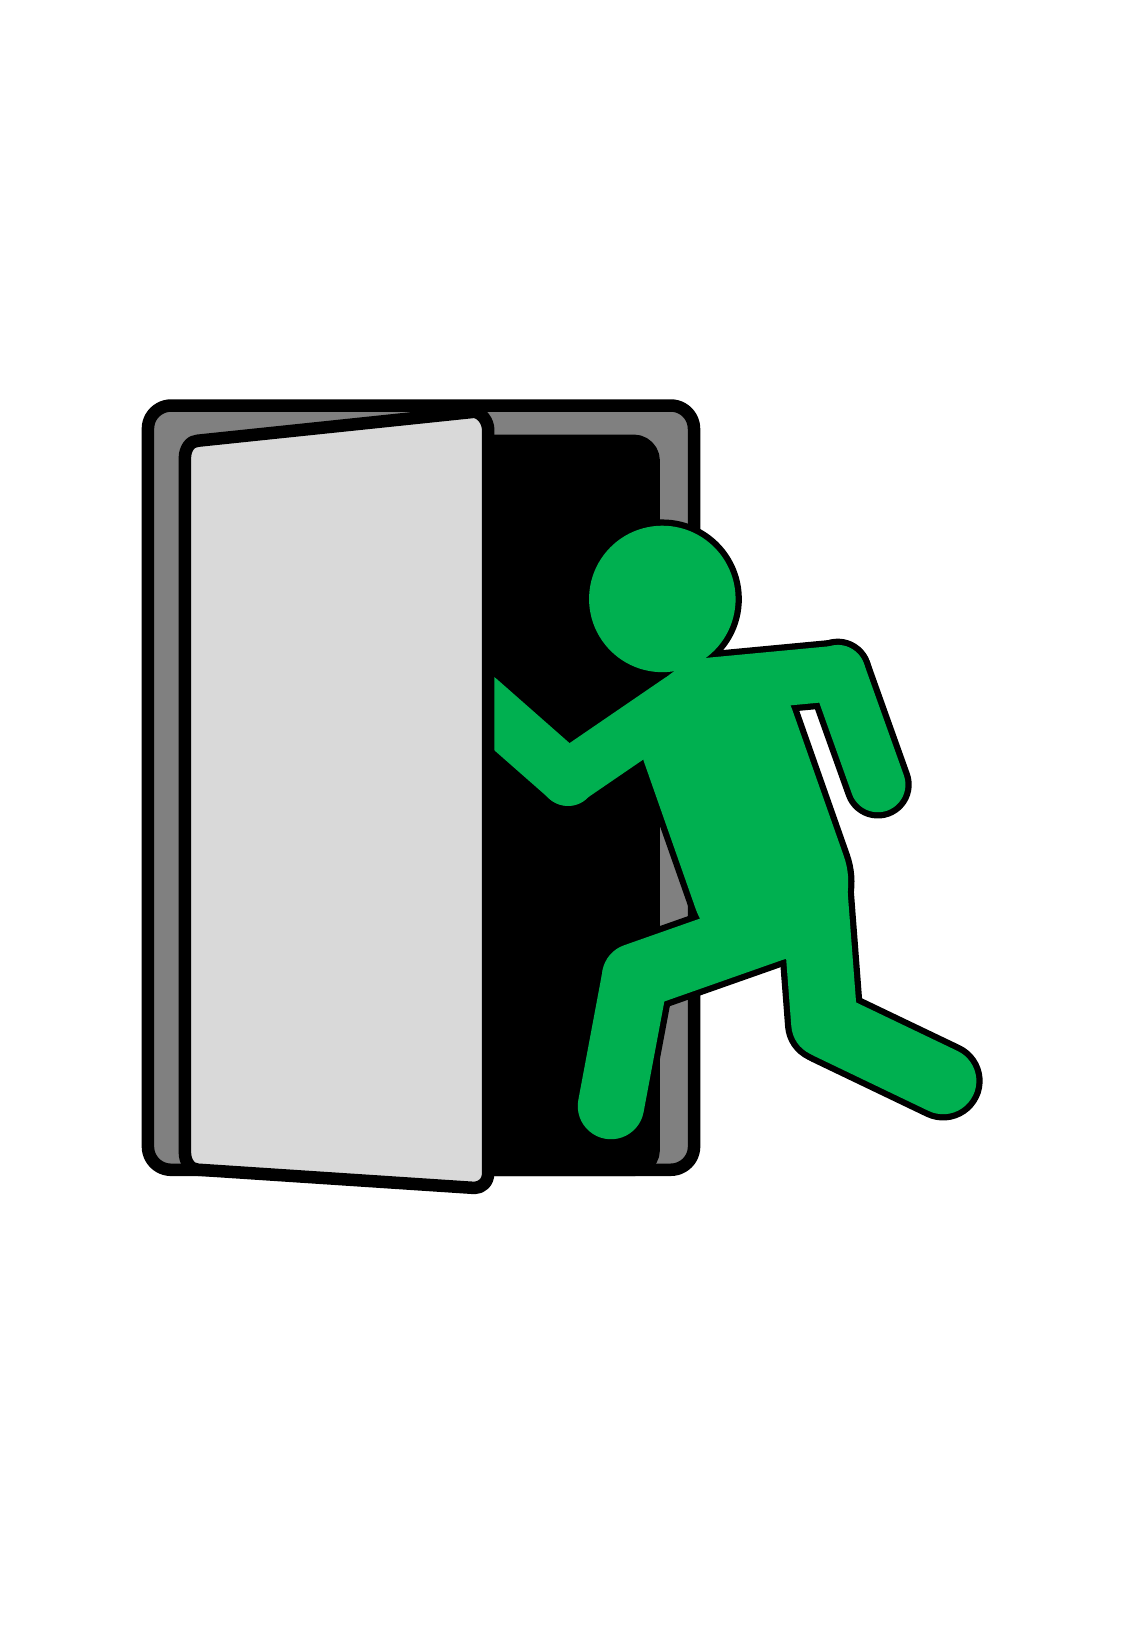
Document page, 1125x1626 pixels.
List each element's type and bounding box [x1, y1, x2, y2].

text_box [147, 405, 1035, 1189]
